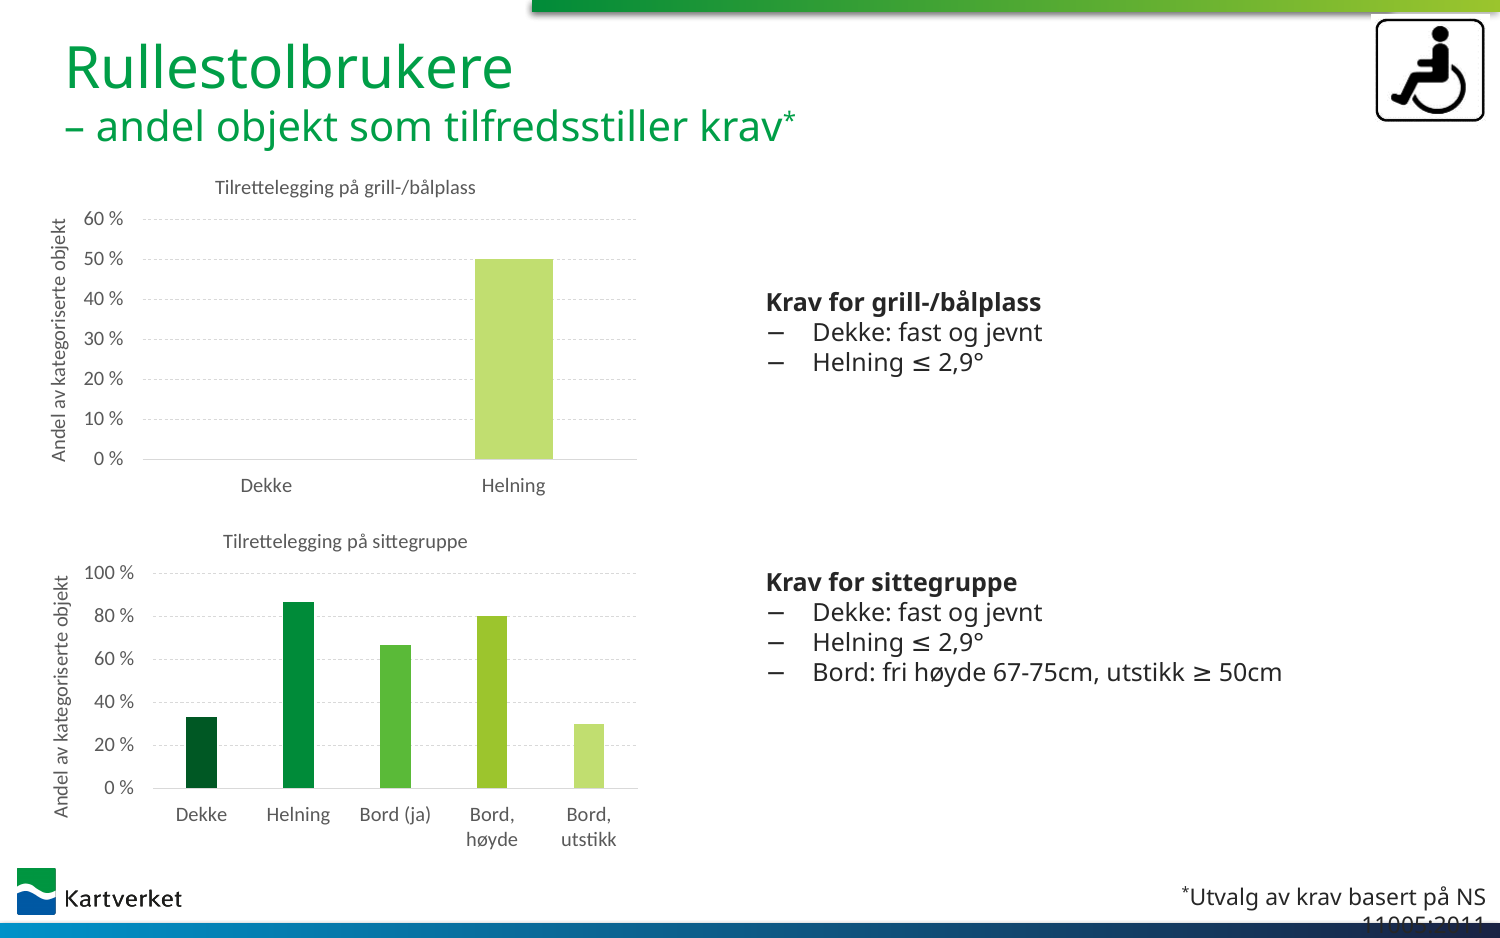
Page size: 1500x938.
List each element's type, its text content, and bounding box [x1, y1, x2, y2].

picture [41, 166, 650, 505]
picture [41, 520, 650, 859]
text_box Krav for grill-/bålplass Dekke: fast og jevnt Helning ≤ 2,9° [750, 279, 1452, 384]
text_box Rullestolbrukere – andel objekt som tilfredsstiller krav* [49, 14, 1431, 158]
text_box *Utvalg av krav basert på NS 11005:2011 [1068, 873, 1500, 938]
text_box Krav for sittegruppe Dekke: fast og jevnt Helning ≤ 2,9° Bord: fri høyde 67-75cm, utstikk ≥ 50cm [750, 559, 1500, 694]
picture [1371, 13, 1491, 127]
